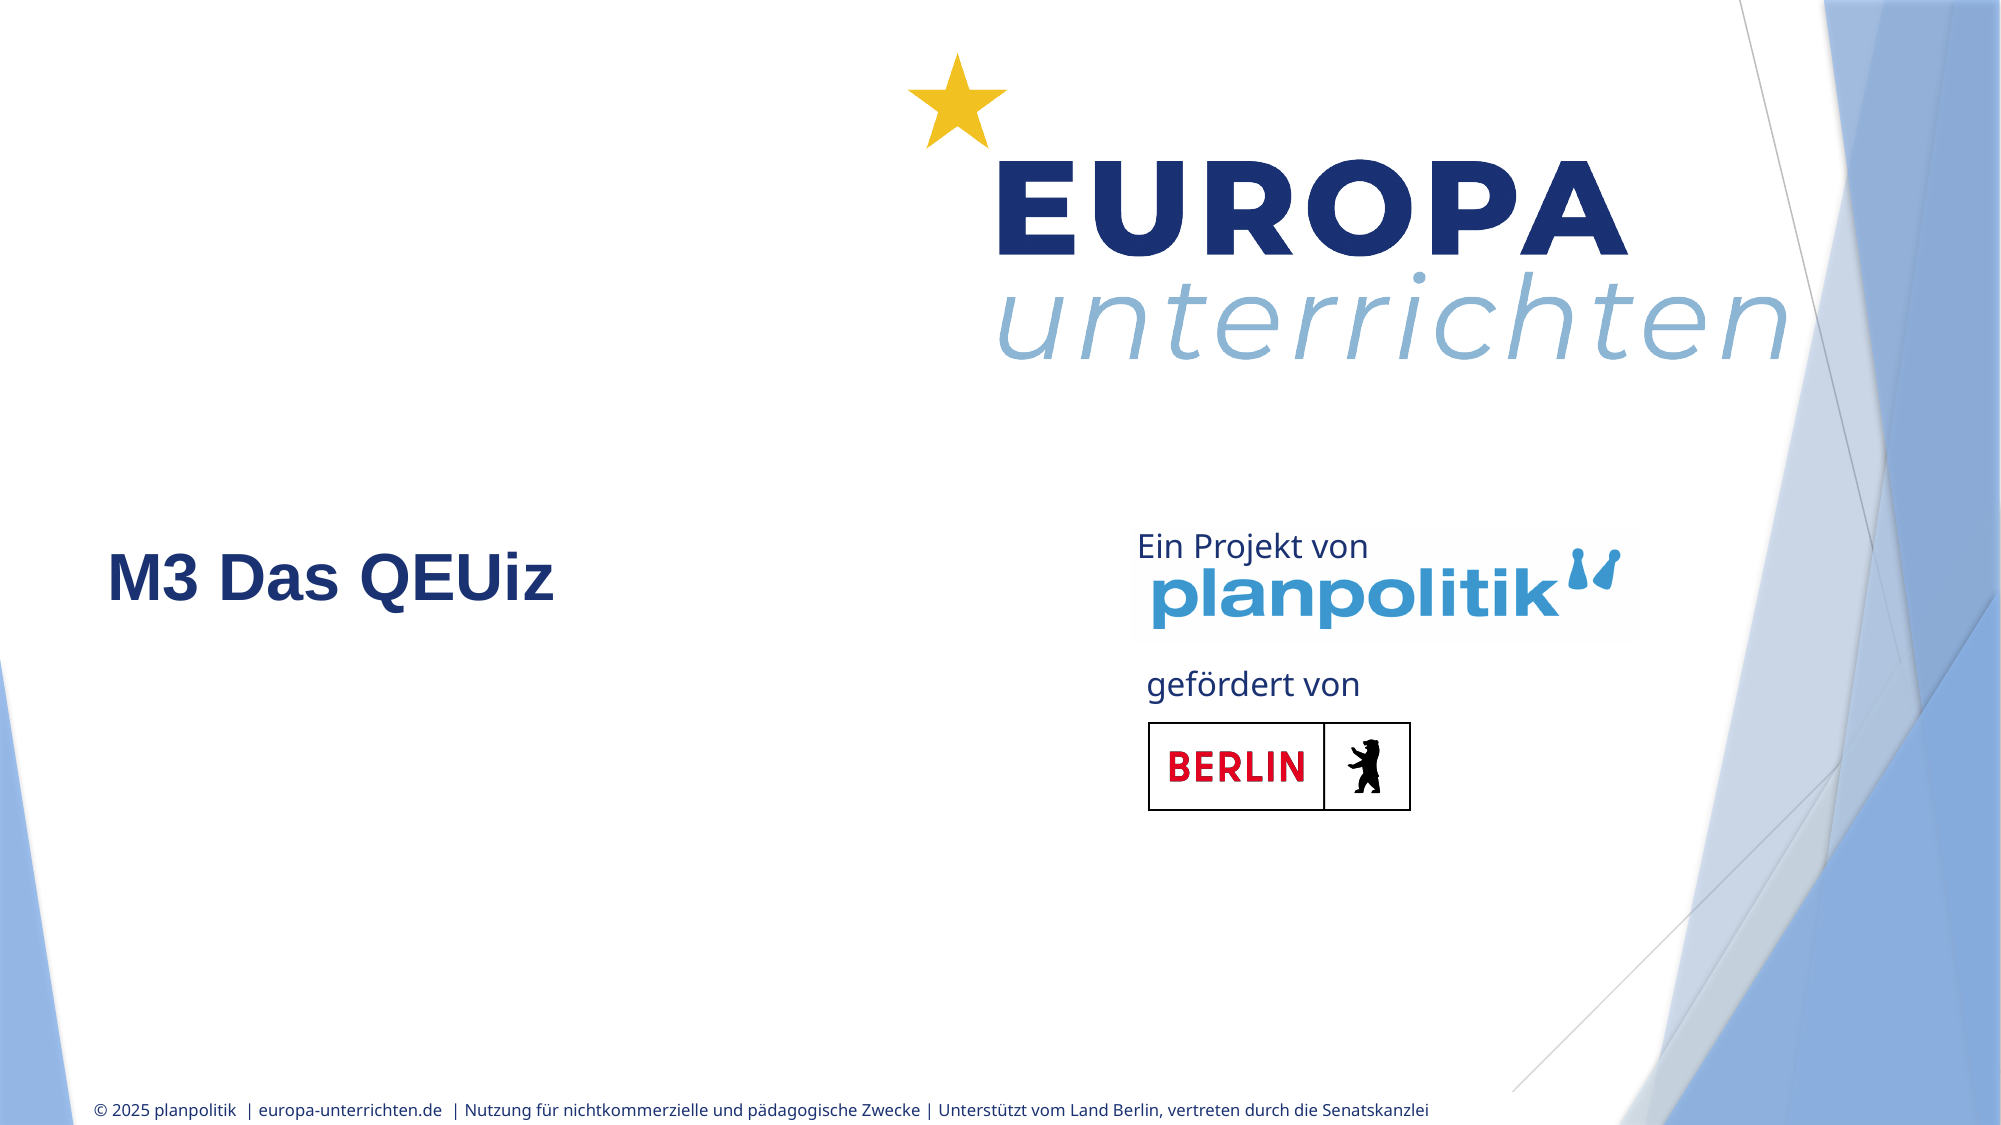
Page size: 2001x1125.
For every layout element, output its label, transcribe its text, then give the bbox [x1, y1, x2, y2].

text_box [226, 1115, 257, 1125]
list M3 Das QEUiz [92, 526, 882, 634]
picture [1131, 526, 1639, 643]
picture [816, 0, 1877, 482]
picture [1147, 722, 1412, 811]
